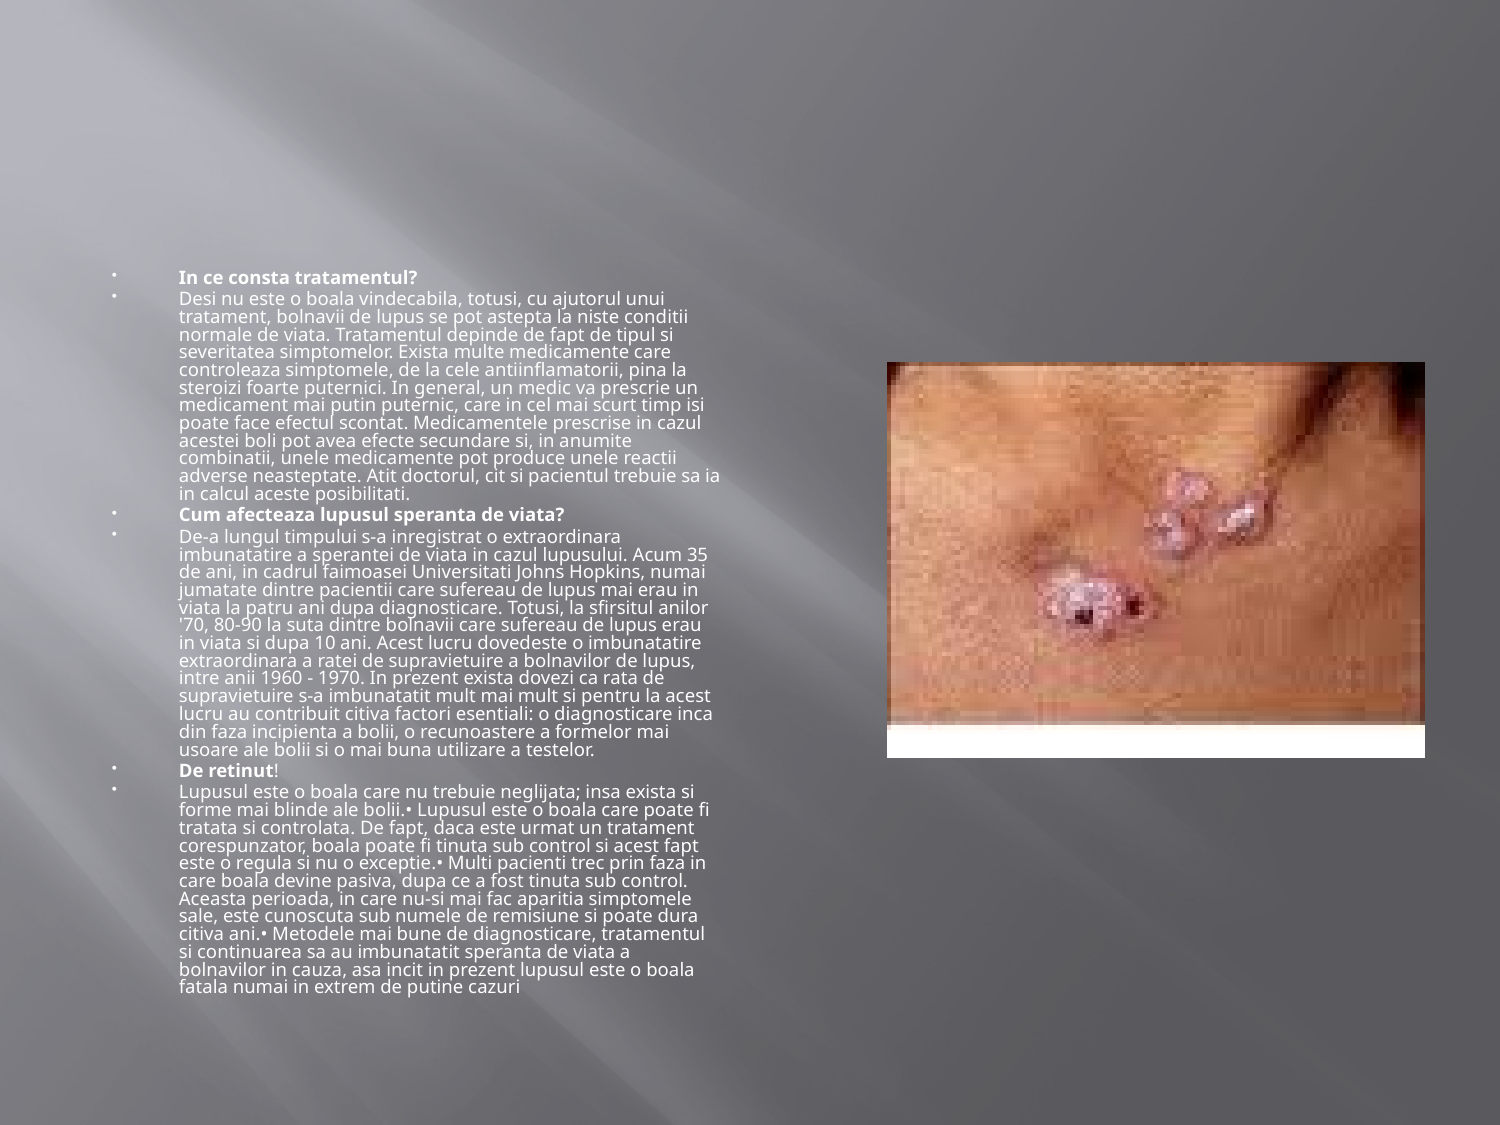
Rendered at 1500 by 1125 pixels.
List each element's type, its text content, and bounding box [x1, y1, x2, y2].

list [887, 362, 1426, 758]
list In ce consta tratamentul? Desi nu este o boala vindecabila, totusi, cu ajutorul unui tratament, bolnavii de lupus se pot astepta la niste conditii normale de viata. Tratamentul depinde de fapt de tipul si severitatea simptomelor. Exista multe medicamente care controleaza simptomele, de la cele antiinflamatorii, pina la steroizi foarte puternici. In general, un medic va prescrie un medicament mai putin puternic, care in cel mai scurt timp isi poate face efectul scontat. Medicamentele prescrise in cazul acestei boli pot avea efecte secundare si, in anumite combinatii, unele medicamente pot produce unele reactii adverse neasteptate. Atit doctorul, cit si pacientul trebuie sa ia in calcul aceste posibilitati. Cum afecteaza lupusul speranta de viata? De-a lungul timpului s-a inregistrat o extraordinara imbunatatire a sperantei de viata in cazul lupusului. Acum 35 de ani, in cadrul faimoasei Universitati Johns Hopkins, numai jumatate dintre pacientii care sufereau de lupus mai erau in viata la patru ani dupa diagnosticare. Totusi, la sfirsitul anilor '70, 80-90 la suta dintre bolnavii care sufereau de lupus erau in viata si dupa 10 ani. Acest lucru dovedeste o imbunatatire extraordinara a ratei de supravietuire a bolnavilor de lupus, intre anii 1960 - 1970. In prezent exista dovezi ca rata de supravietuire s-a imbunatatit mult mai mult si pentru la acest lucru au contribuit citiva factori esentiali: o diagnosticare inca din faza incipienta a bolii, o recunoastere a formelor mai usoare ale bolii si o mai buna utilizare a testelor. De retinut! Lupusul este o boala care nu trebuie neglijata; insa exista si forme mai blinde ale bolii.• Lupusul este o boala care poate fi tratata si controlata. De fapt, daca este urmat un tratament corespunzator, boala poate fi tinuta sub control si acest fapt este o regula si nu o exceptie.• Multi pacienti trec prin faza in care boala devine pasiva, dupa ce a fost tinuta sub control. Aceasta perioada, in care nu-si mai fac aparitia simptomele sale, este cunoscuta sub numele de remisiune si poate dura citiva ani.• Metodele mai bune de diagnosticare, tratamentul si continuarea sa au imbunatatit speranta de viata a bolnavilor in cauza, asa incit in prezent lupusul este o boala fatala numai in extrem de putine cazuri [74, 262, 738, 1006]
